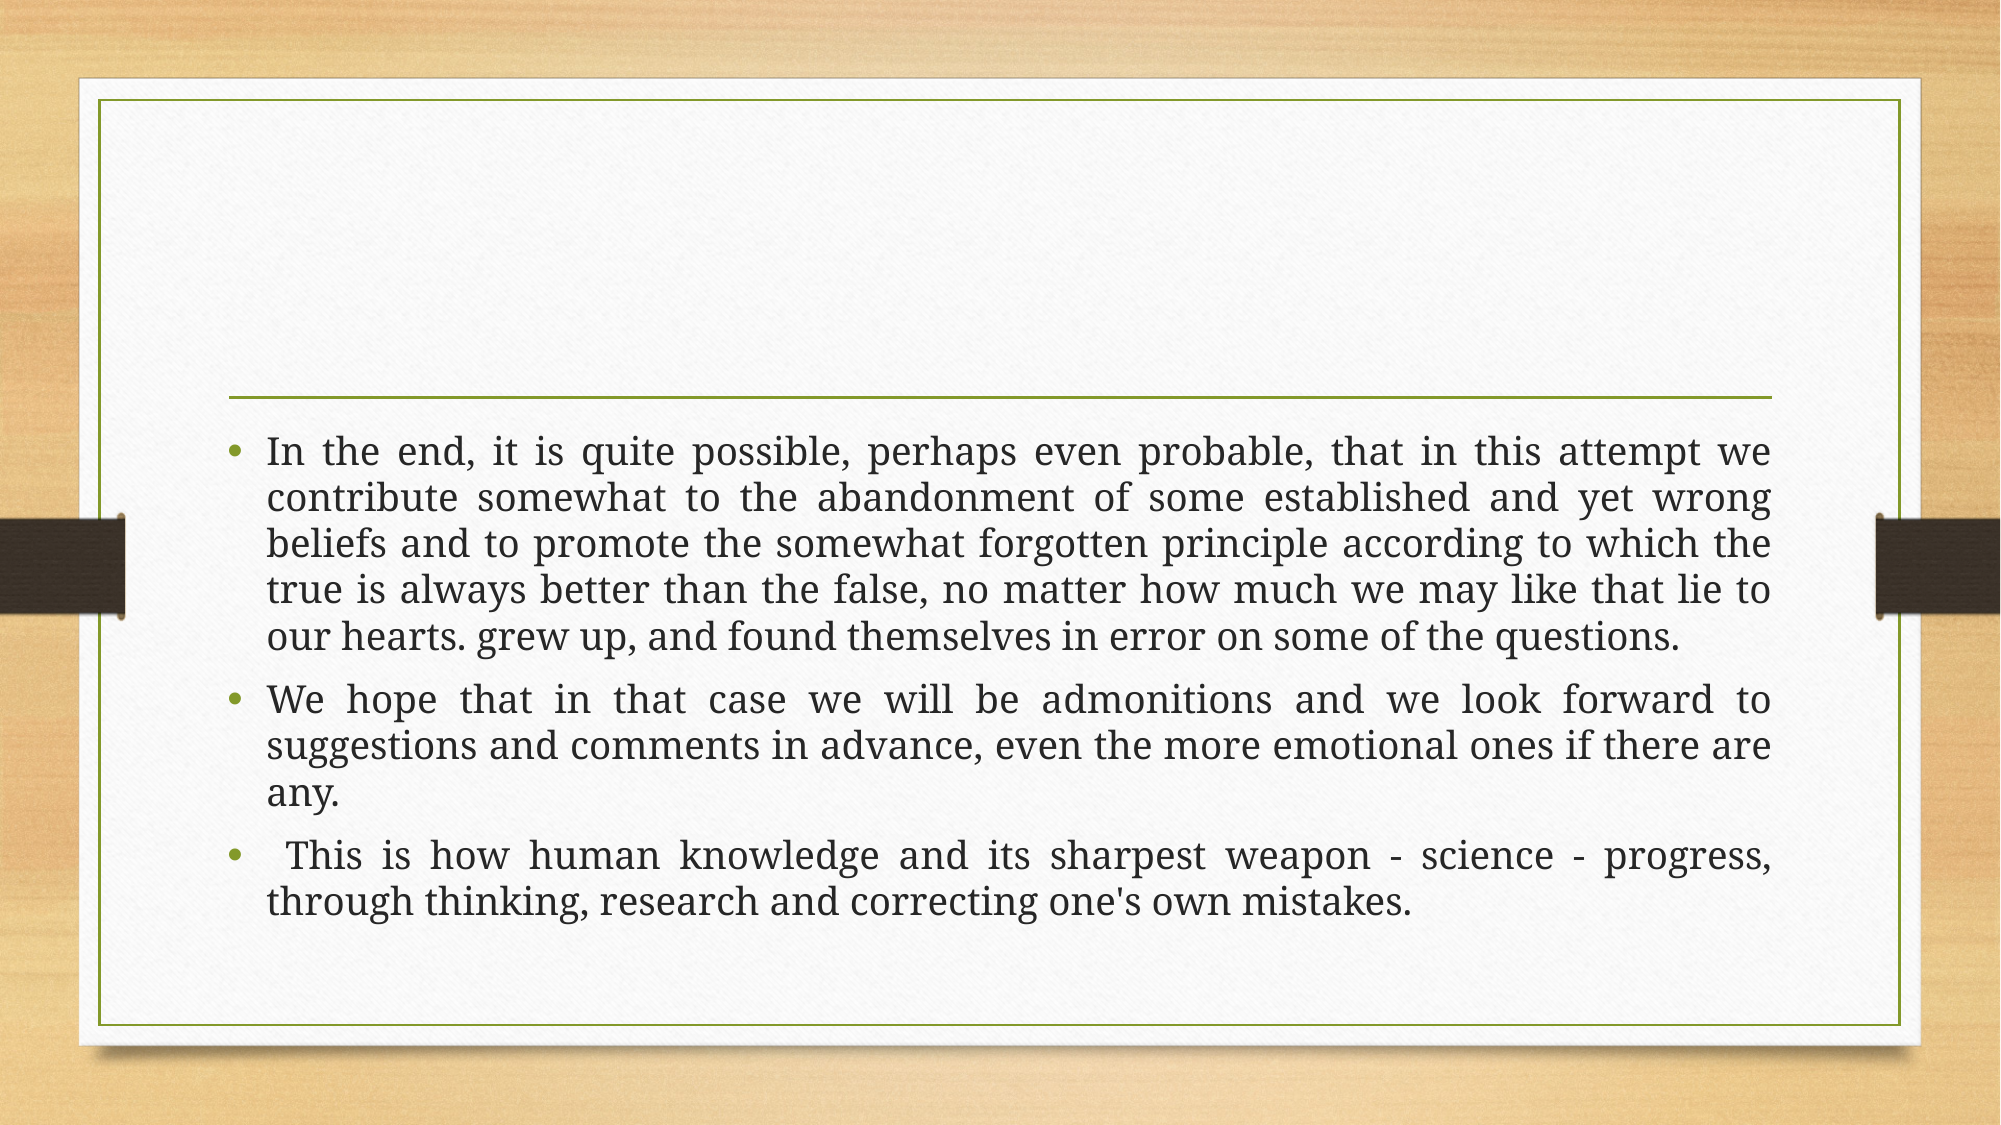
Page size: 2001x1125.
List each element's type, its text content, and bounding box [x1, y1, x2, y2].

picture [0, 0, 2001, 1125]
list In the end, it is quite possible, perhaps even probable, that in this attempt we contribute somewhat to the abandonment of some established and yet wrong beliefs and to promote the somewhat forgotten principle according to which the true is always better than the false, no matter how much we may like that lie to our hearts. grew up, and found themselves in error on some of the questions. We hope that in that case we will be admonitions and we look forward to suggestions and comments in advance, even the more emotional ones if there are any. This is how human knowledge and its sharpest weapon - science - progress, through thinking, research and correcting one's own mistakes. [212, 419, 1788, 964]
